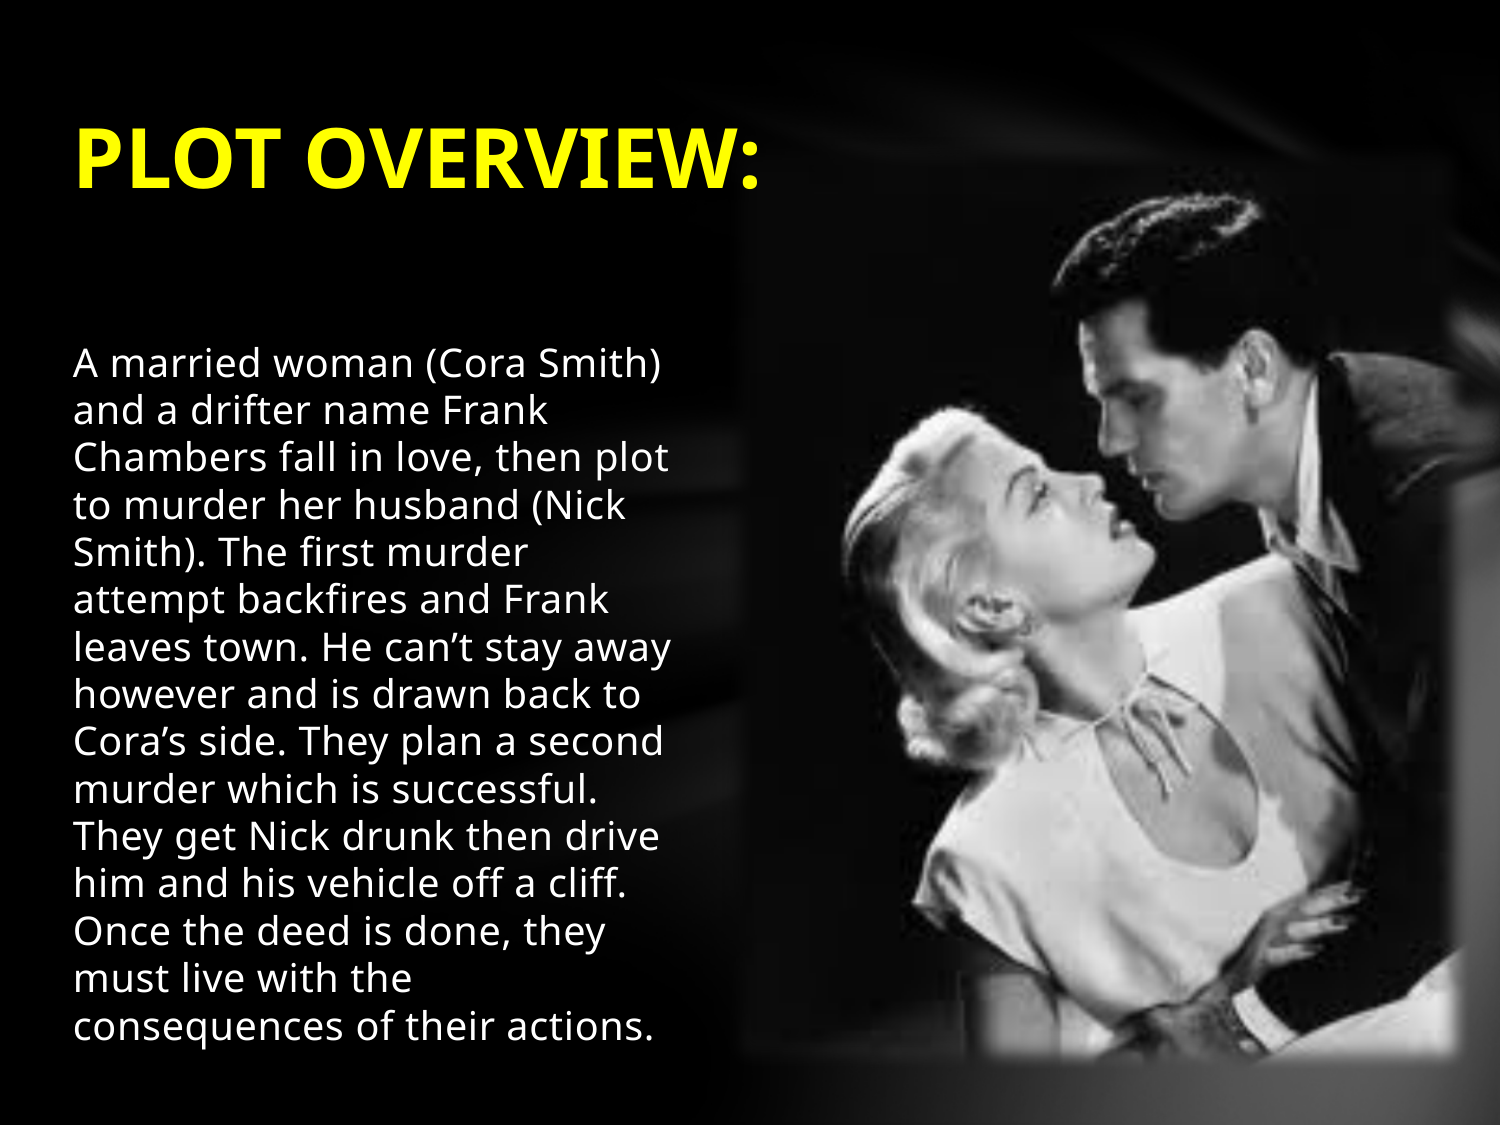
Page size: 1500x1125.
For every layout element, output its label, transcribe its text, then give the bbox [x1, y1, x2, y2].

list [722, 136, 1471, 1071]
title PLOT OVERVIEW: [57, 37, 1318, 213]
list A married woman (Cora Smith) and a drifter name Frank Chambers fall in love, then plot to murder her husband (Nick Smith). The first murder attempt backfires and Frank leaves town. He can’t stay away however and is drawn back to Cora’s side. They plan a second murder which is successful. They get Nick drunk then drive him and his vehicle off a cliff. Once the deed is done, they must live with the consequences of their actions. [57, 329, 696, 1094]
